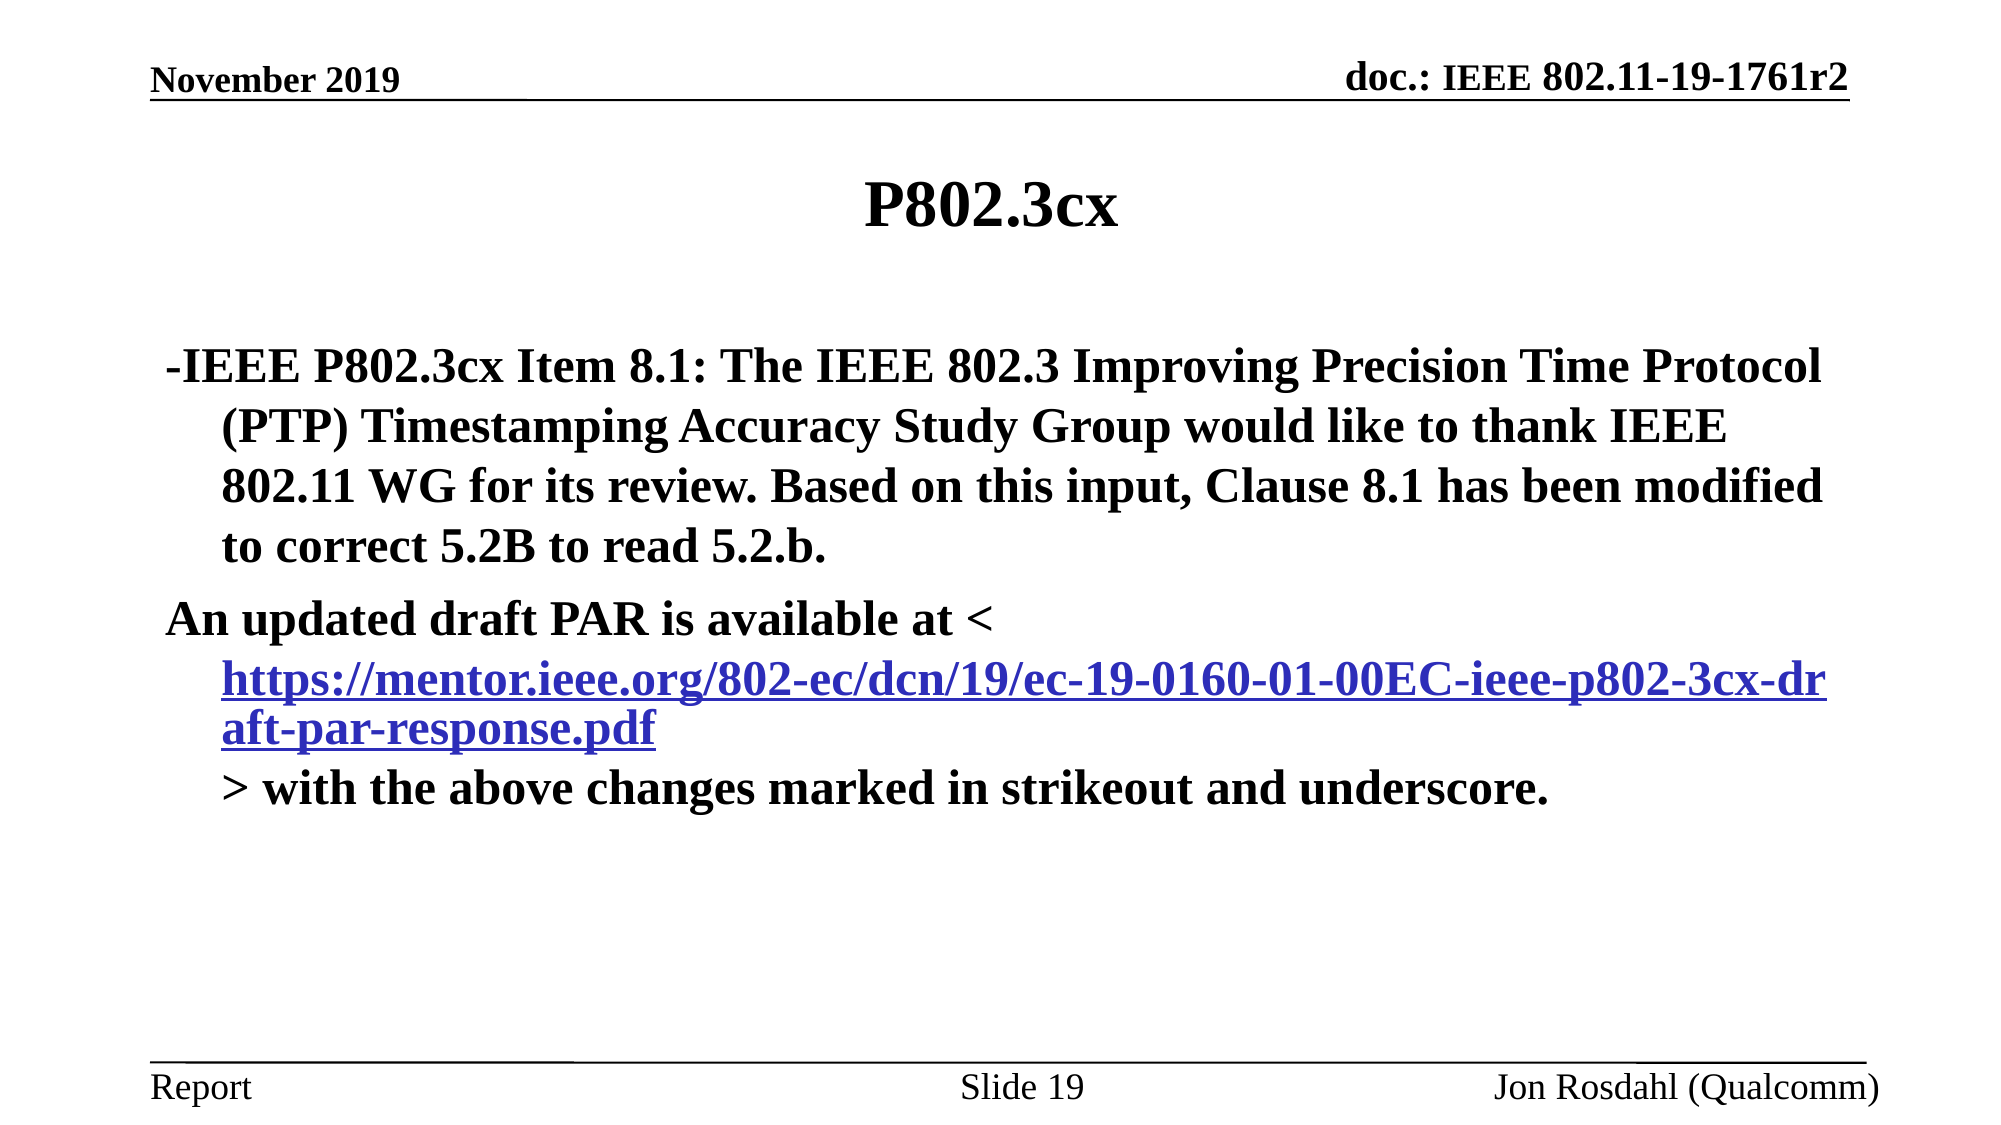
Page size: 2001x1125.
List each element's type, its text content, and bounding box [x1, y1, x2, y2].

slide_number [149, 49, 431, 100]
slide_number Slide 19 [950, 1061, 1095, 1125]
title P802.3cx [149, 112, 1850, 288]
footer Jon Rosdahl (Qualcomm) [1436, 1061, 1881, 1108]
list -IEEE P802.3cx Item 8.1: The IEEE 802.3 Improving Precision Time Protocol (PTP) Timestamping Accuracy Study Group would like to thank IEEE 802.11 WG for its review. Based on this input, Clause 8.1 has been modified to correct 5.2B to read 5.2.b. An updated draft PAR is available at <https://mentor.ieee.org/802-ec/dcn/19/ec-19-0160-01-00EC-ieee-p802-3cx-draft-par-response.pdf> with the above changes marked in strikeout and underscore. [149, 324, 1850, 1000]
